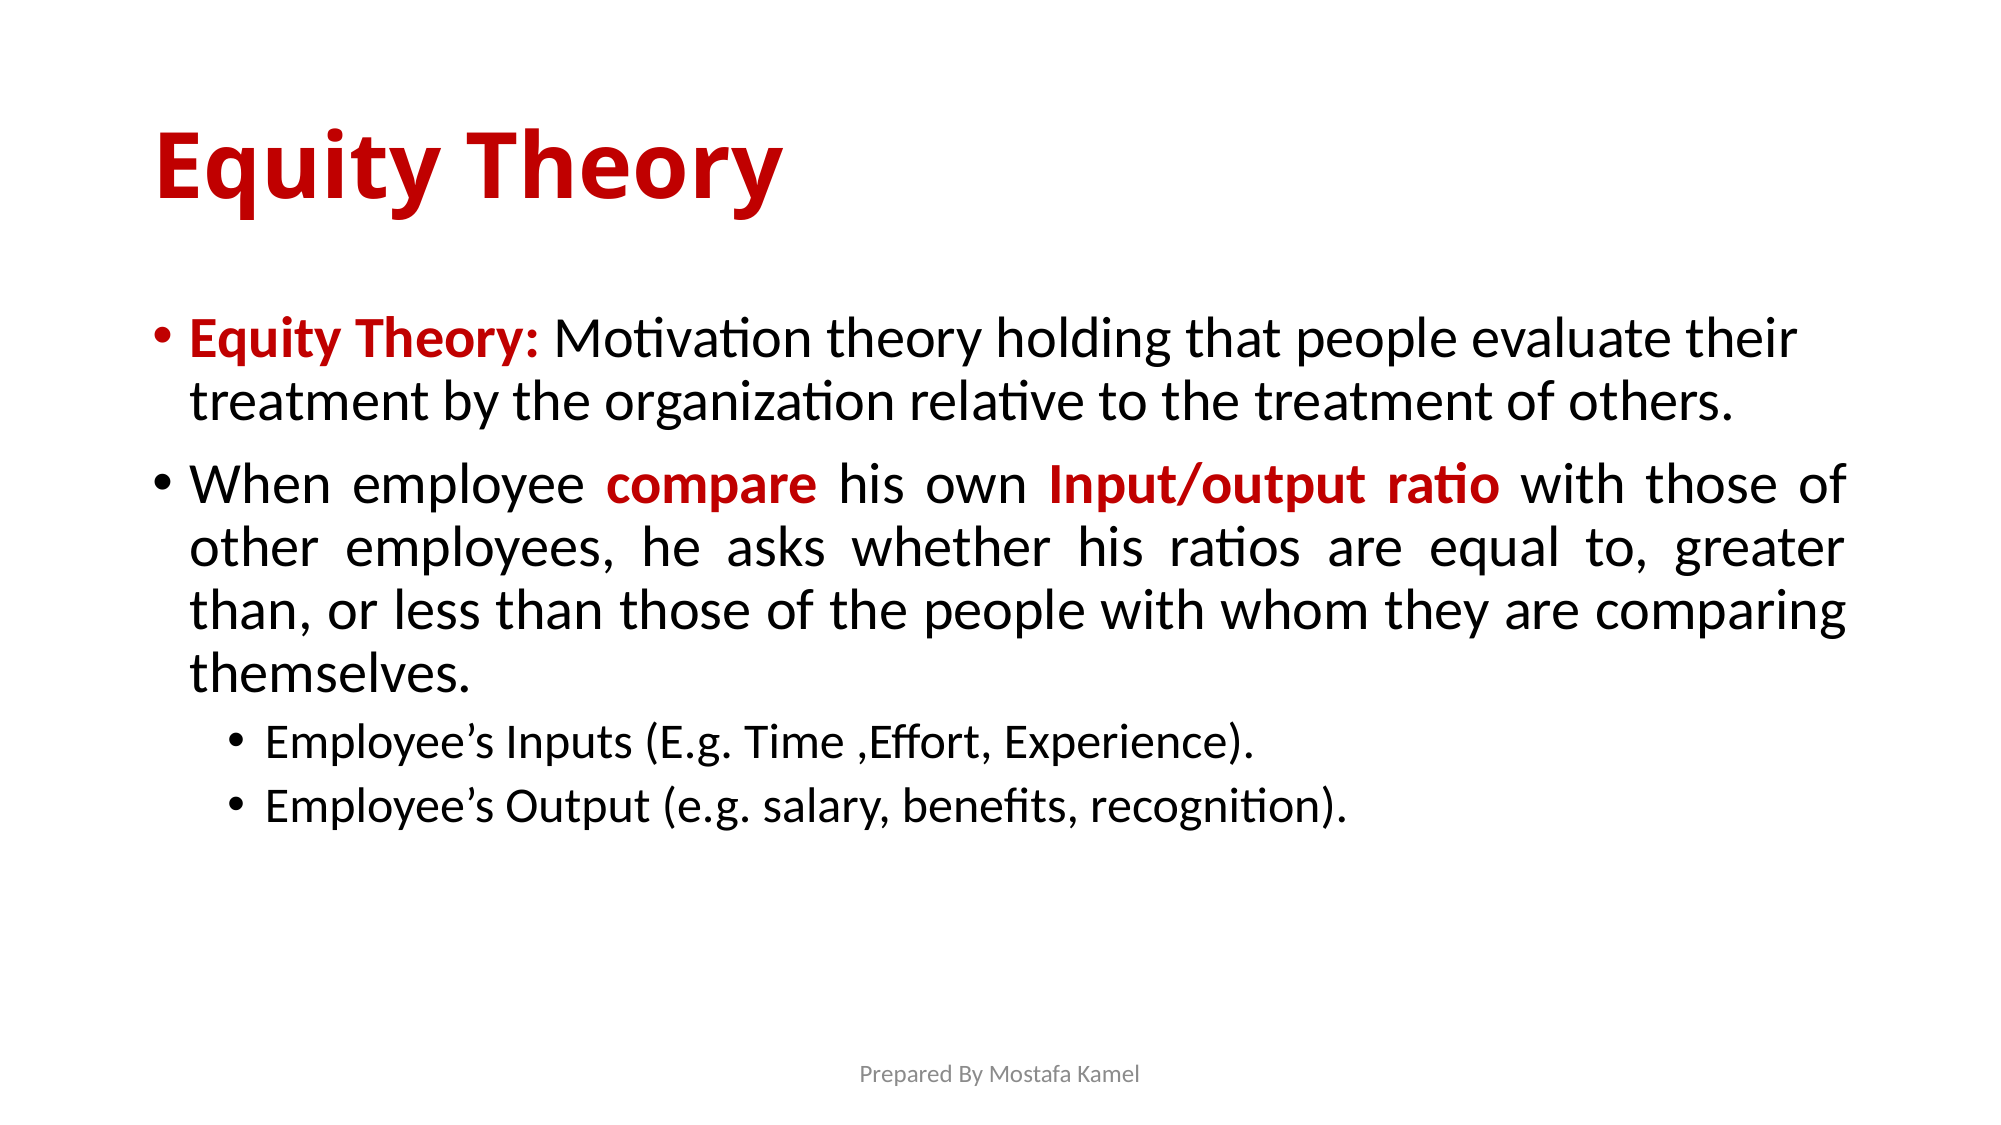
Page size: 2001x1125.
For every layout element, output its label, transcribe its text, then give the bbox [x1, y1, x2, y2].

list Equity Theory: Motivation theory holding that people evaluate their treatment by the organization relative to the treatment of others. When employee compare his own Input/output ratio with those of other employees, he asks whether his ratios are equal to, greater than, or less than those of the people with whom they are comparing themselves. Employee’s Inputs (E.g. Time ,Effort, Experience). Employee’s Output (e.g. salary, benefits, recognition). [137, 299, 1863, 1014]
title Equity Theory [137, 59, 1863, 278]
footer Prepared By Mostafa Kamel [662, 1042, 1338, 1103]
